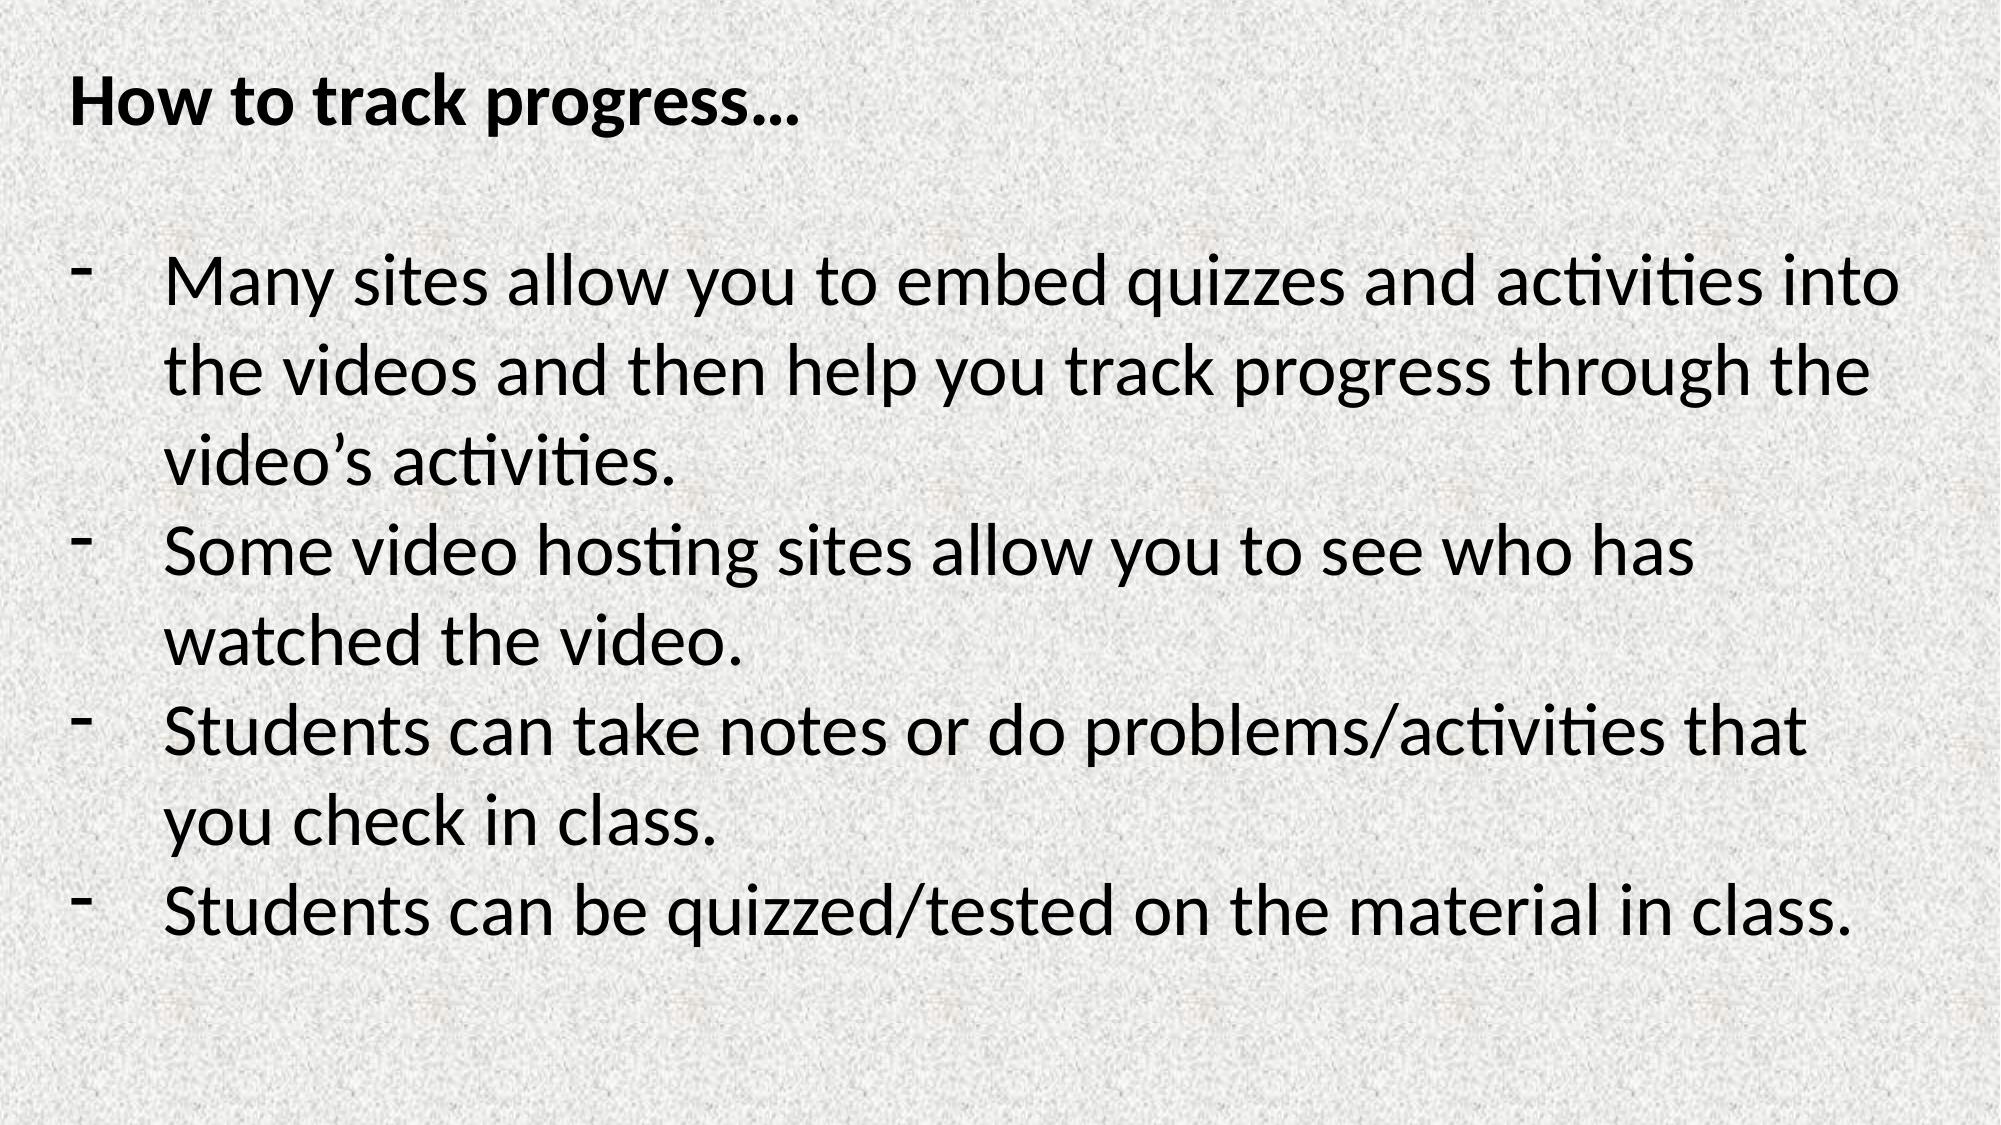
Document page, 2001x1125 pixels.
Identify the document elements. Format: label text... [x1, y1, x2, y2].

text_box How to track progress… Many sites allow you to embed quizzes and activities into the videos and then help you track progress through the video’s activities. Some video hosting sites allow you to see who has watched the video. Students can take notes or do problems/activities that you check in class. Students can be quizzed/tested on the material in class. [55, 42, 1920, 1048]
picture [0, 0, 2001, 1125]
